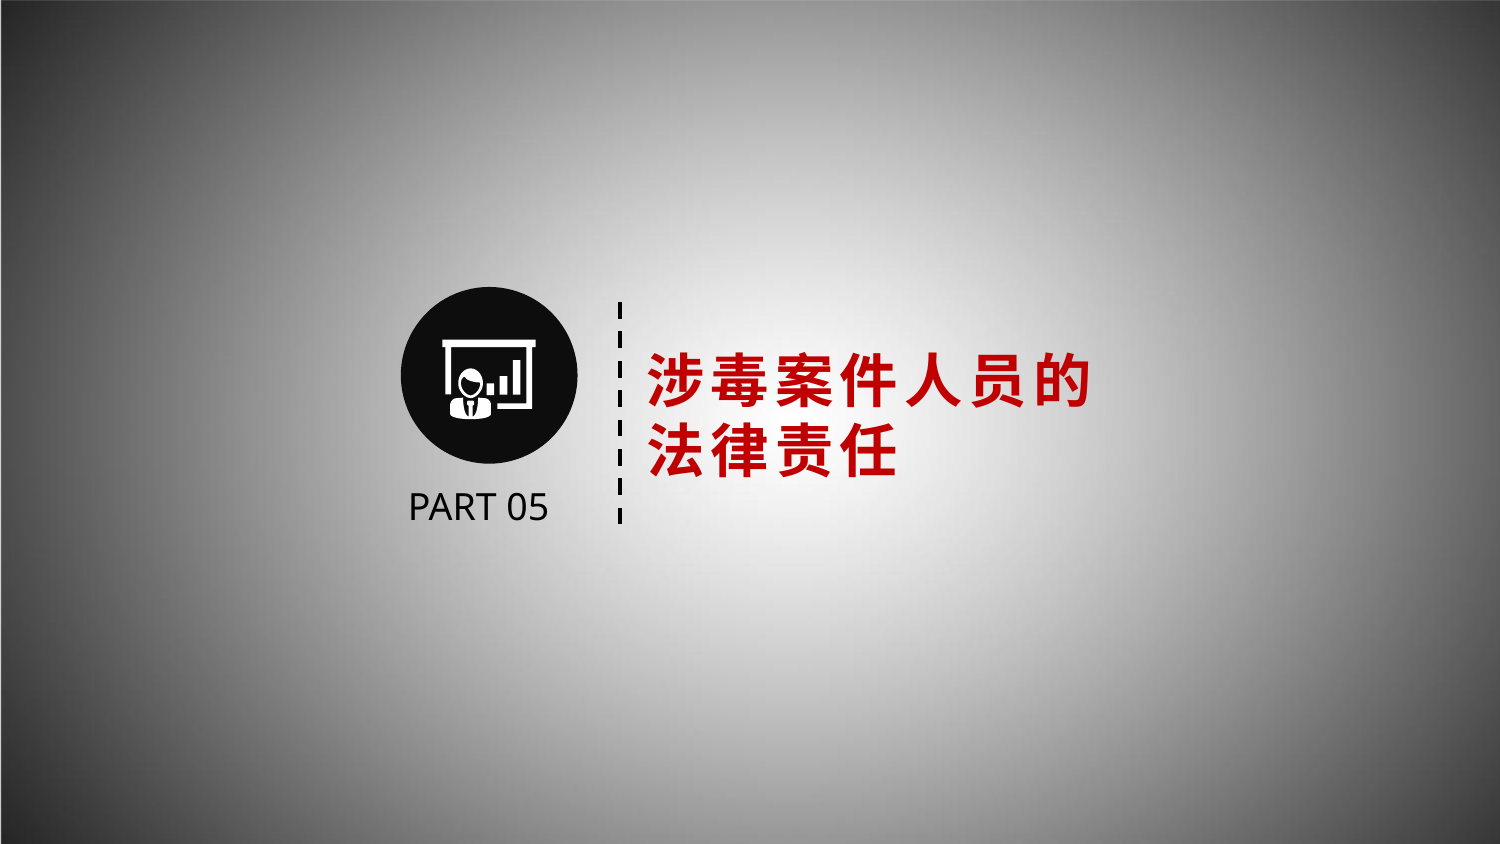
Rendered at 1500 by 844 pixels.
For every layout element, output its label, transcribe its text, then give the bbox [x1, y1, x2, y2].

picture [2, 1, 1500, 844]
text_box PART 05 [408, 482, 572, 528]
text_box 涉毒案件人员的 法律责任 [631, 337, 1107, 492]
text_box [400, 286, 578, 464]
